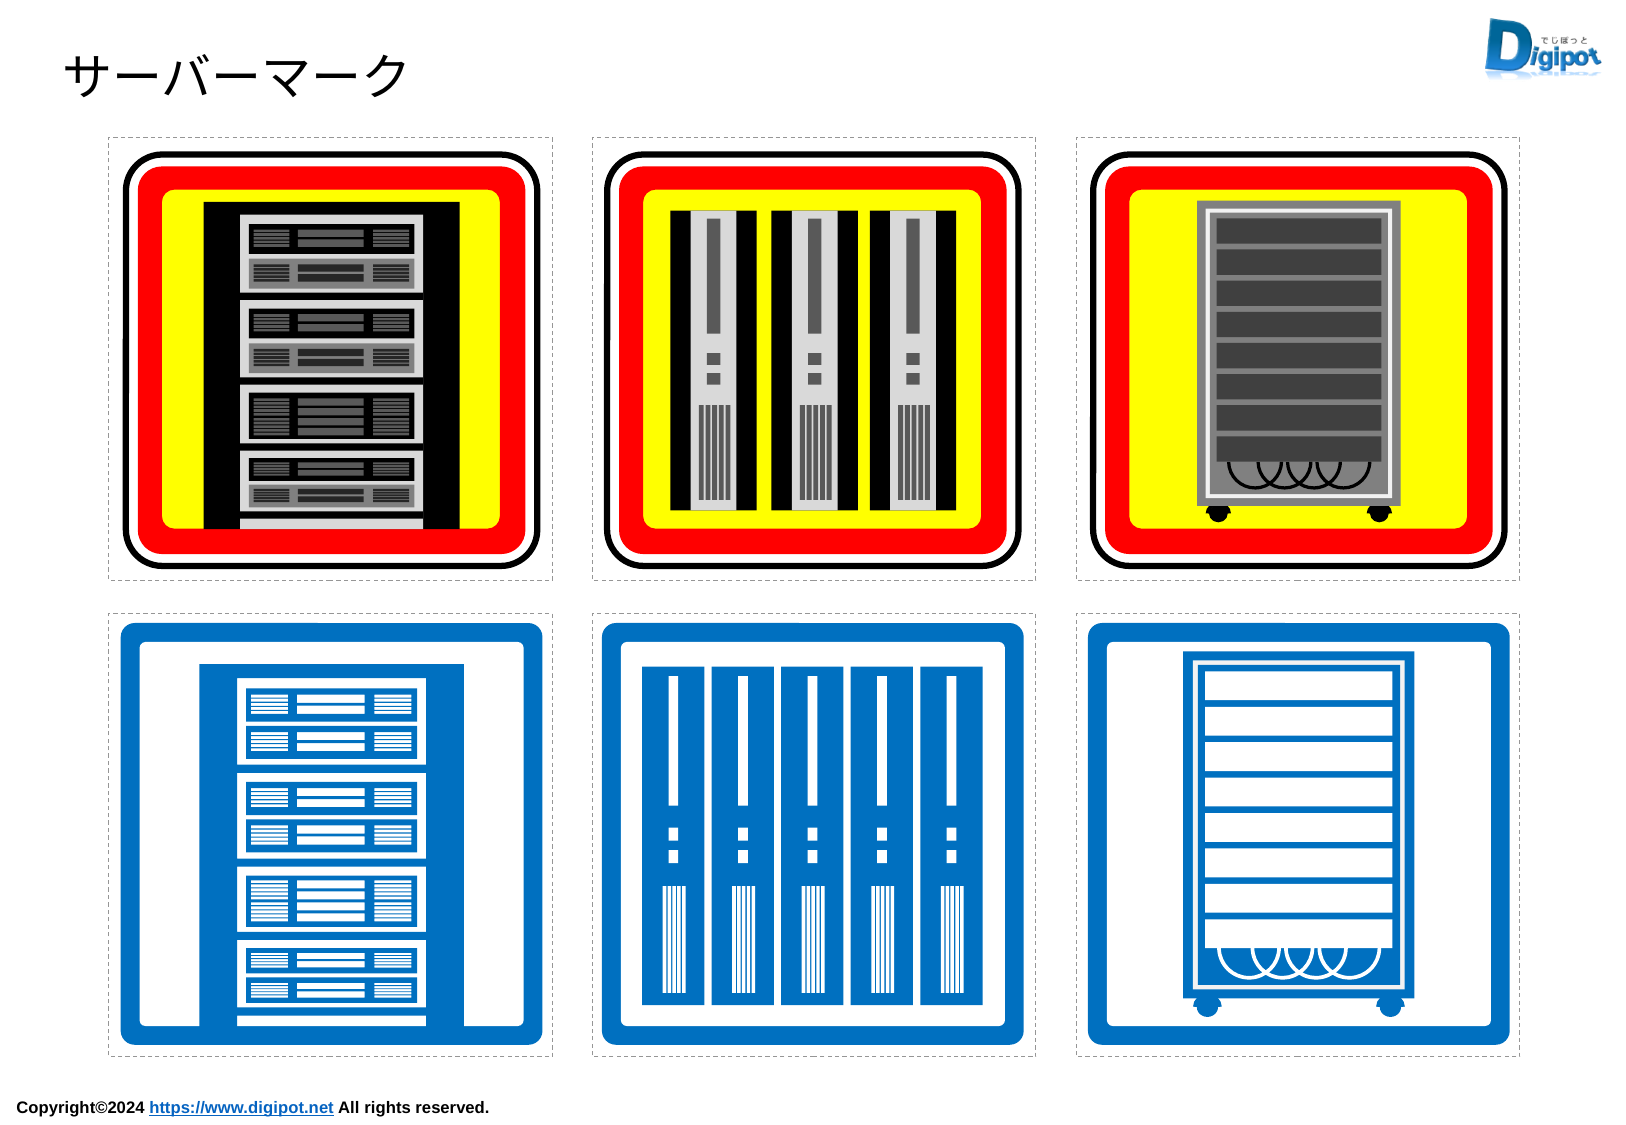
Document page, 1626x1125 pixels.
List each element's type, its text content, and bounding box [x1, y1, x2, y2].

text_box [601, 622, 1024, 1045]
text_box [120, 622, 543, 1045]
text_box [607, 154, 1019, 566]
text_box サーバーマーク [47, 38, 427, 113]
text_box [125, 154, 538, 566]
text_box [1093, 154, 1505, 566]
picture [1485, 18, 1602, 82]
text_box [1087, 622, 1510, 1045]
